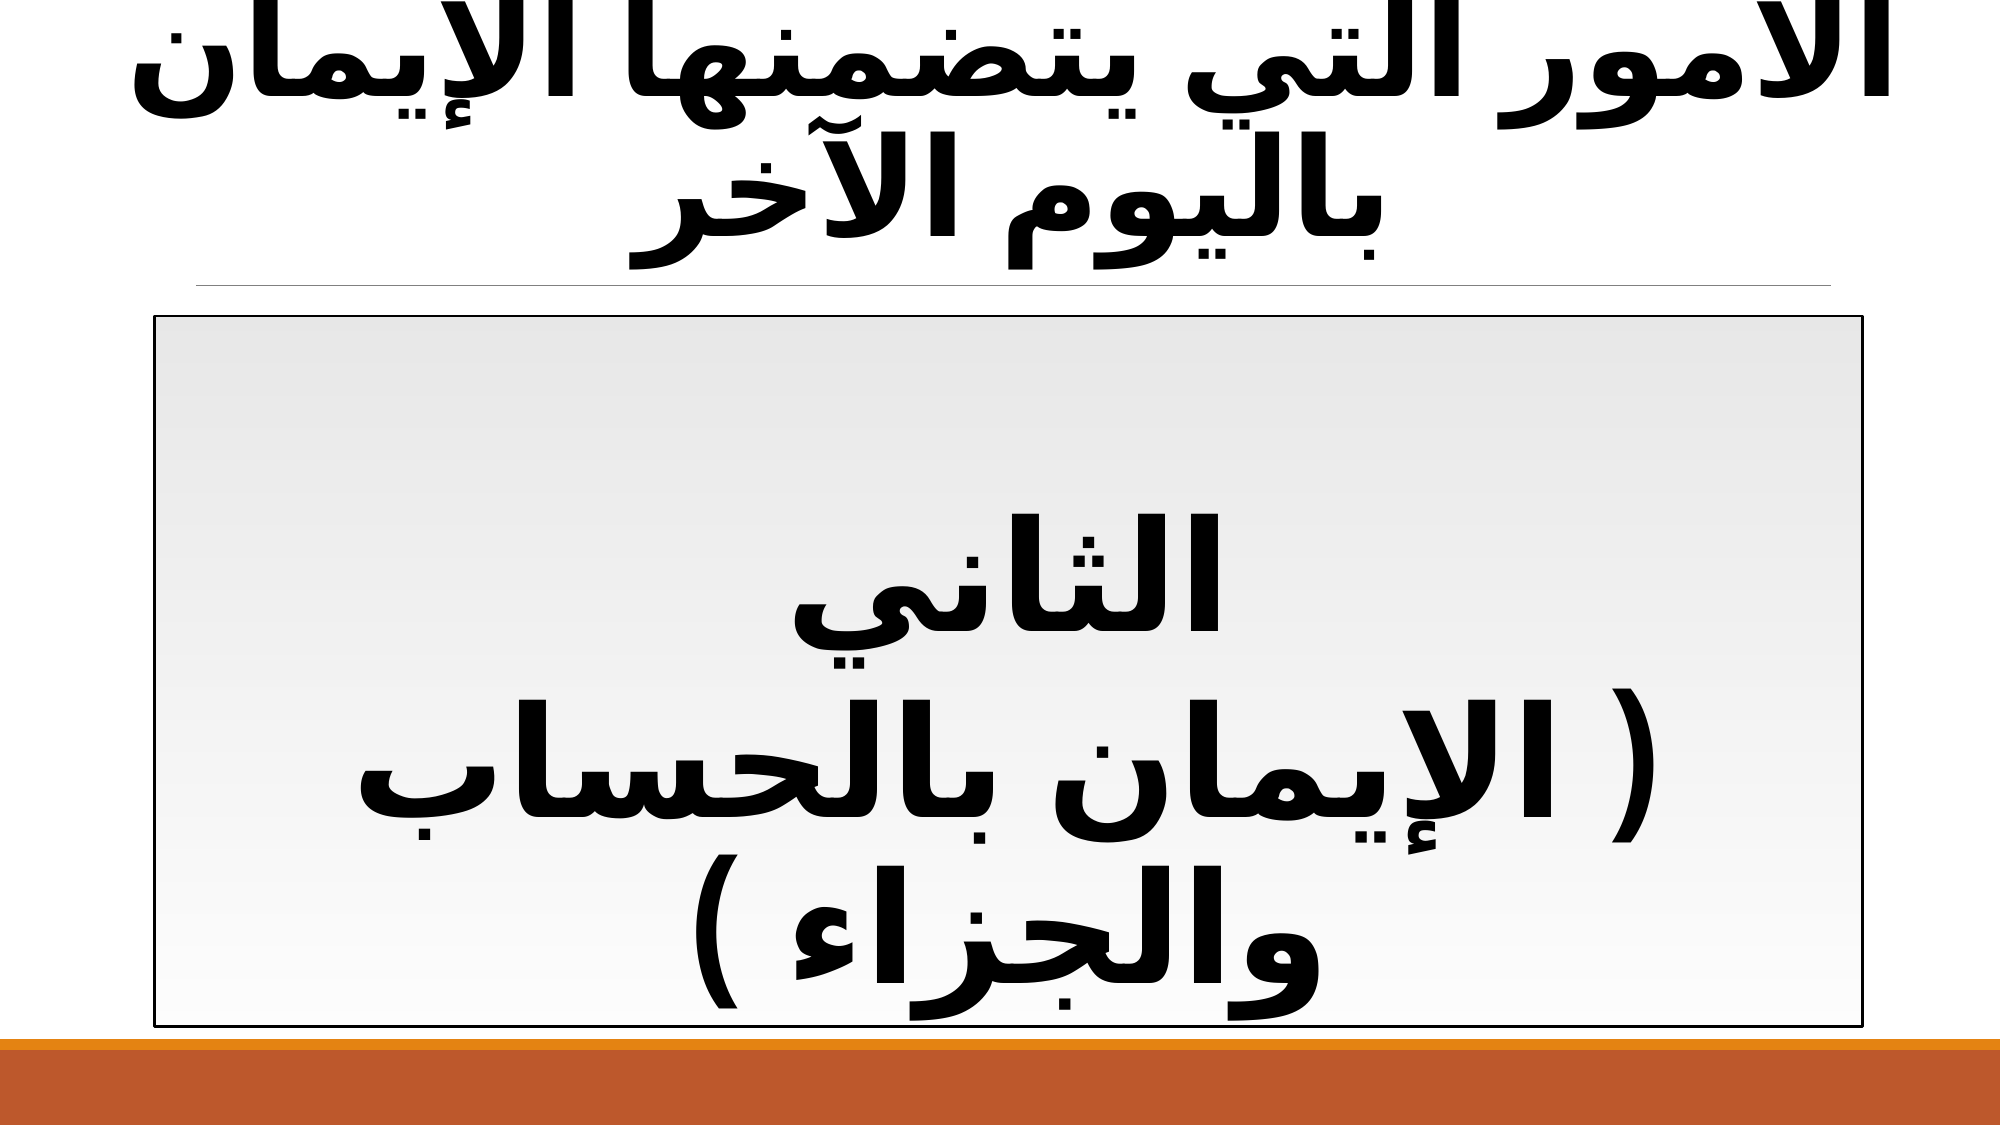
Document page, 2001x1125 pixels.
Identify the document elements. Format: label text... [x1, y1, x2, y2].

list الثاني ( الإيمان بالحساب والجزاء ) [153, 315, 1864, 1028]
title الأمور التي يتضمنها الإيمان باليوم الآخر [99, 44, 1929, 273]
